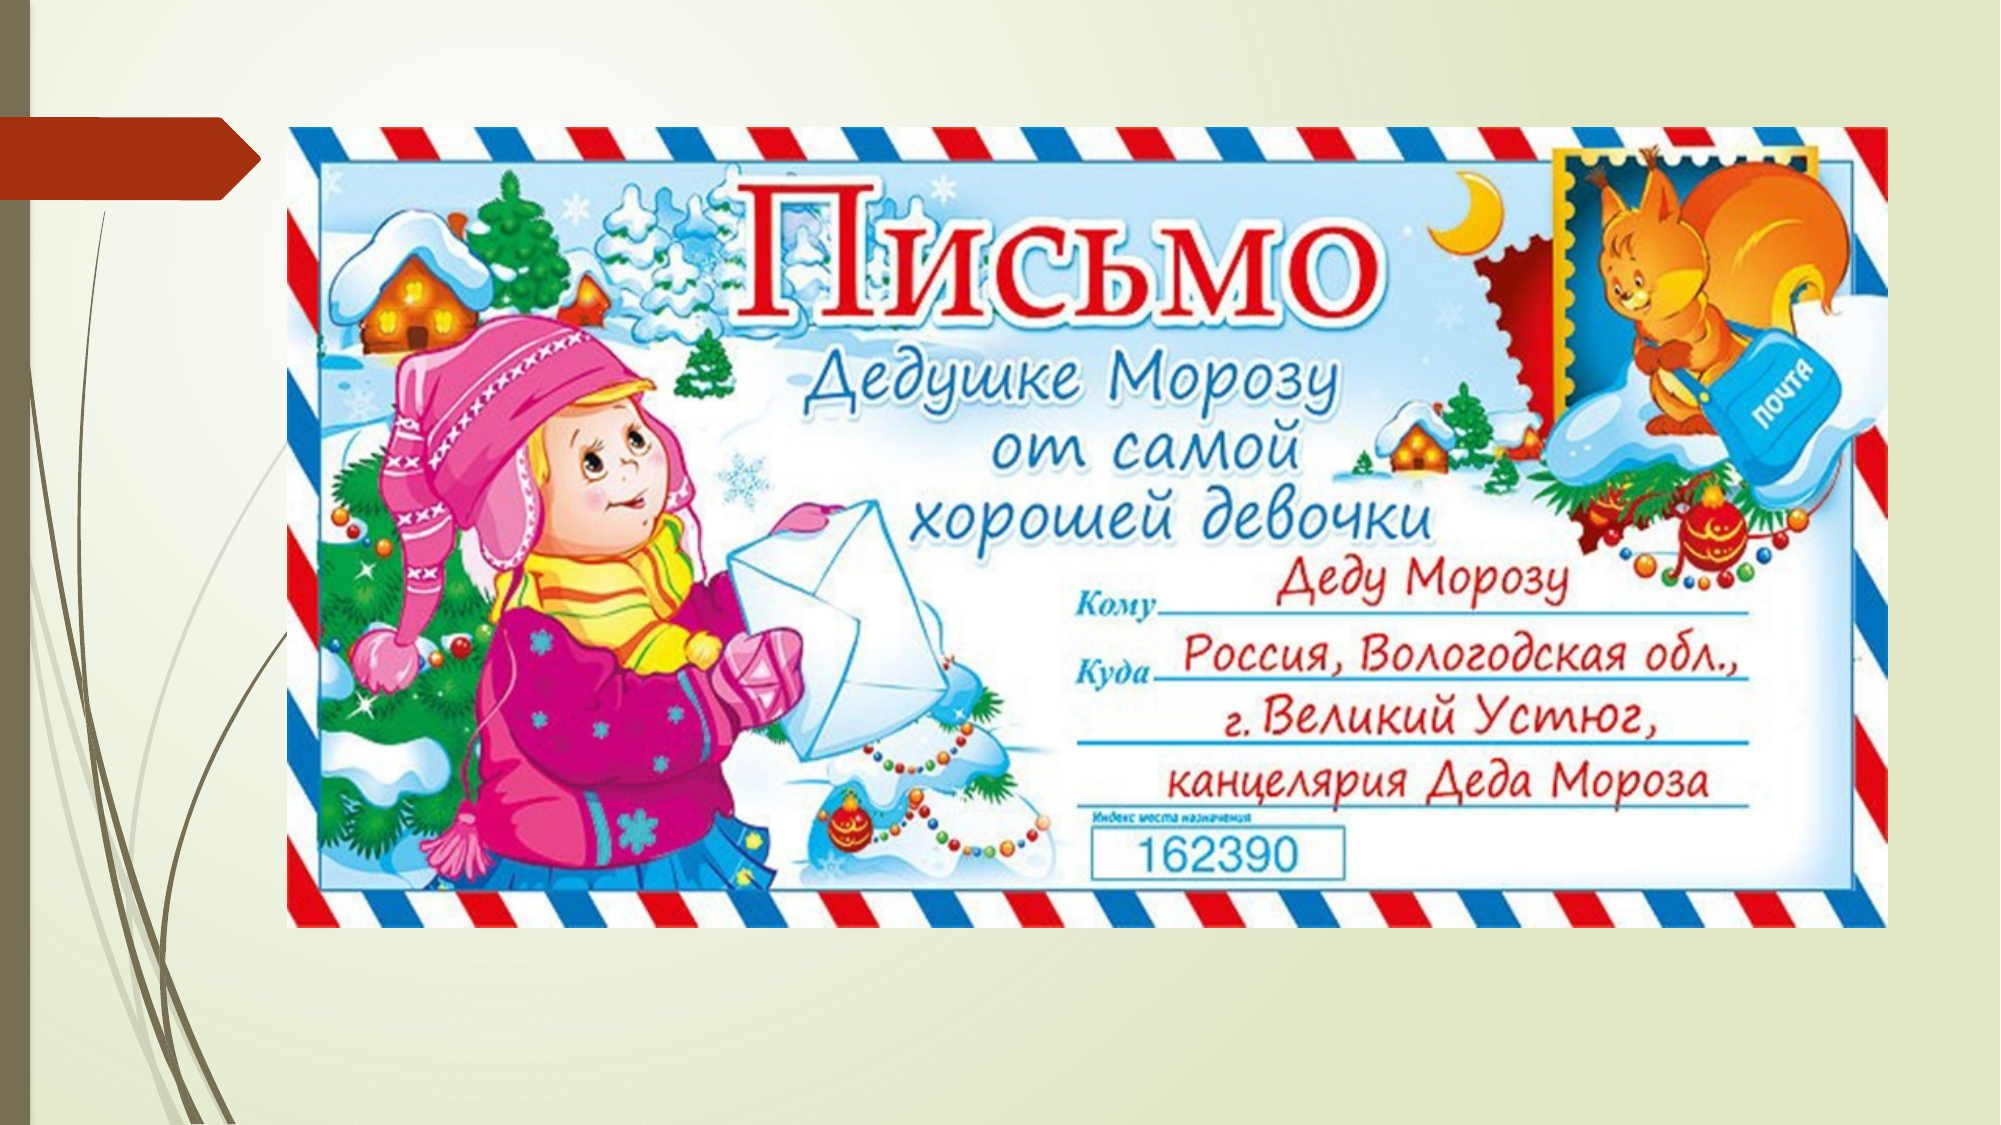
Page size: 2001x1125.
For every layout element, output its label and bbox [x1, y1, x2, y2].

picture [286, 127, 1888, 928]
